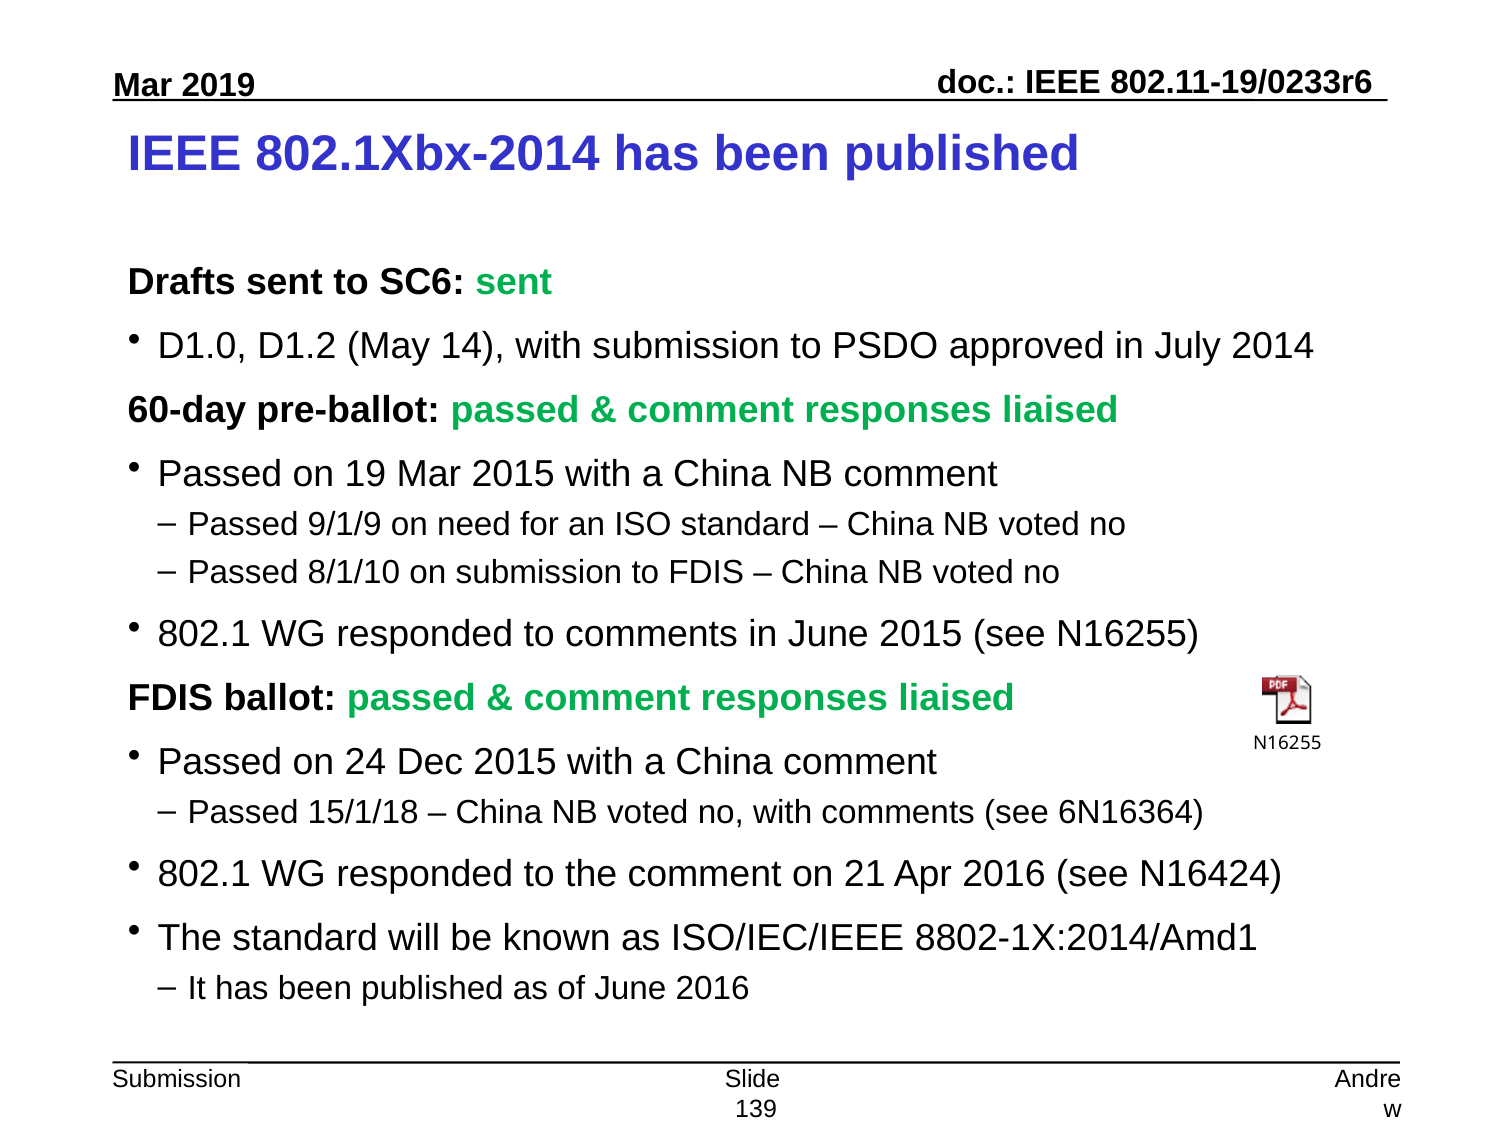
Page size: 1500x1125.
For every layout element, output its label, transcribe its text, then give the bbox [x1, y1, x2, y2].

list Drafts sent to SC6: sent D1.0, D1.2 (May 14), with submission to PSDO approved in July 2014 60-day pre-ballot: passed & comment responses liaised Passed on 19 Mar 2015 with a China NB comment Passed 9/1/9 on need for an ISO standard – China NB voted no Passed 8/1/10 on submission to FDIS – China NB voted no 802.1 WG responded to comments in June 2015 (see N16255) FDIS ballot: passed & comment responses liaised Passed on 24 Dec 2015 with a China comment Passed 15/1/18 – China NB voted no, with comments (see 6N16364) 802.1 WG responded to the comment on 21 Apr 2016 (see N16424) The standard will be known as ISO/IEC/IEEE 8802-1X:2014/Amd1 It has been published as of June 2016 [112, 249, 1388, 925]
footer Andrew Myles, Cisco [1320, 1061, 1402, 1093]
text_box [1212, 673, 1363, 801]
title IEEE 802.1Xbx-2014 has been published [112, 112, 1413, 288]
slide_number Slide 139 [709, 1061, 803, 1093]
